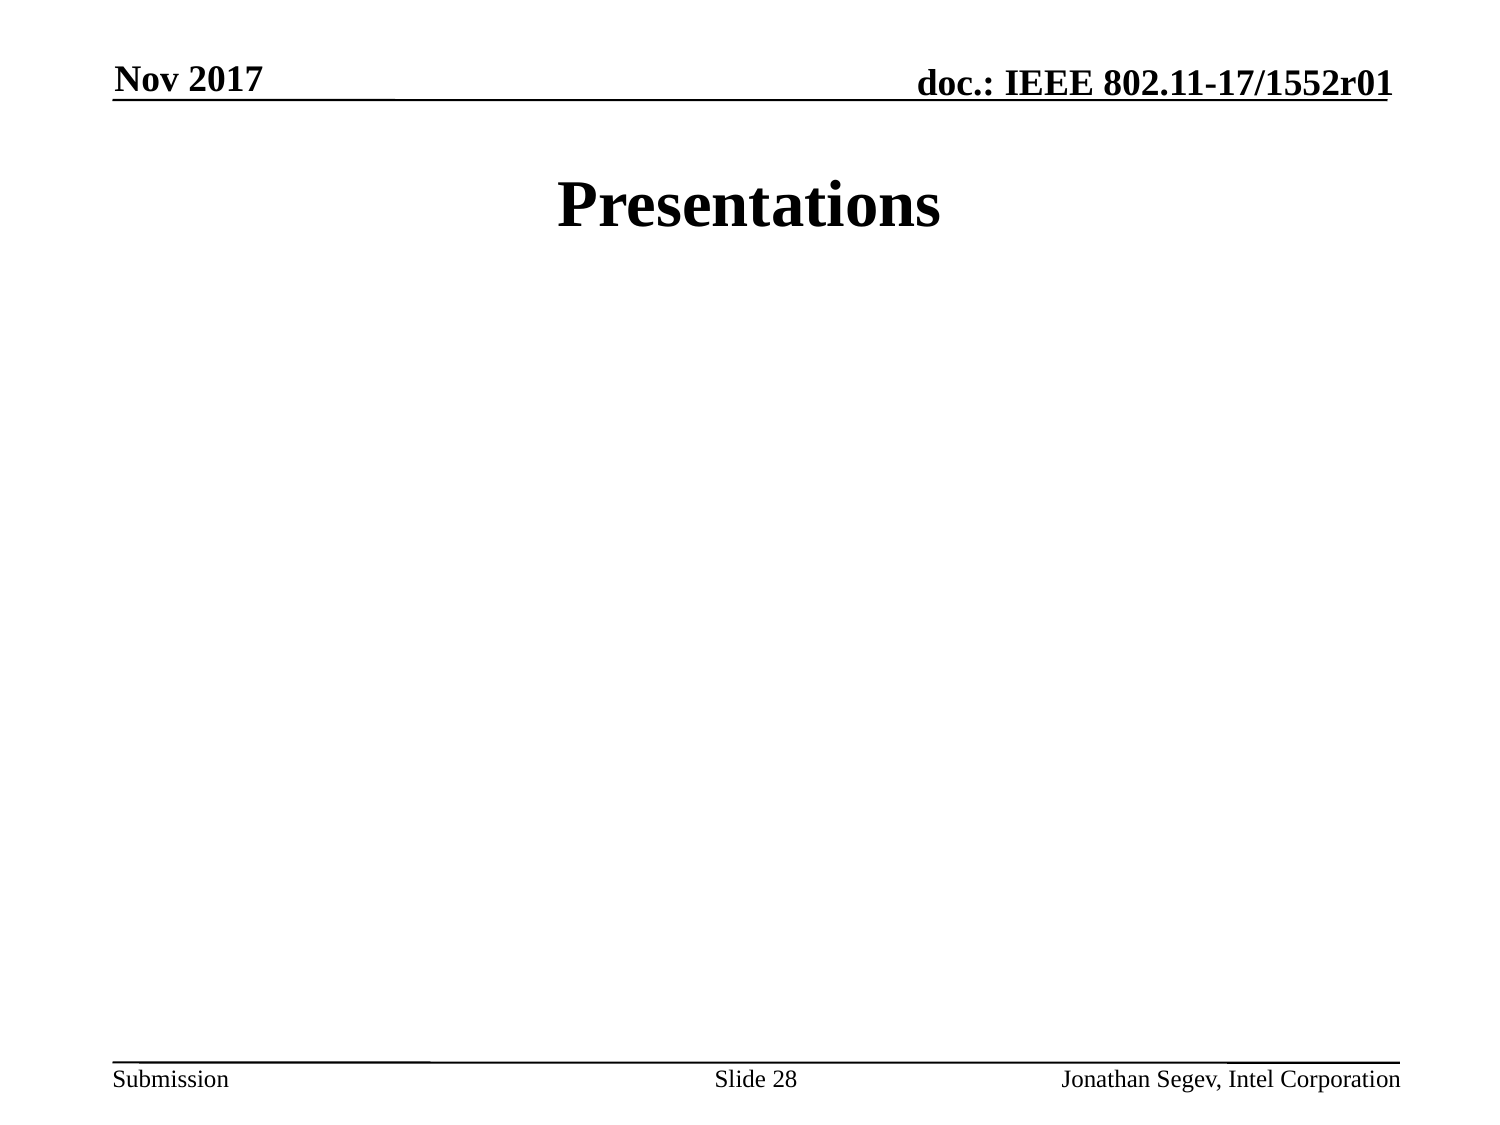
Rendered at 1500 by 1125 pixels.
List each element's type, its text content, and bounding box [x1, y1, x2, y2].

title Presentations [112, 112, 1388, 288]
slide_number Slide 28 [712, 1061, 800, 1123]
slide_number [114, 54, 423, 100]
footer Jonathan Segev, Intel Corporation [878, 1061, 1402, 1093]
